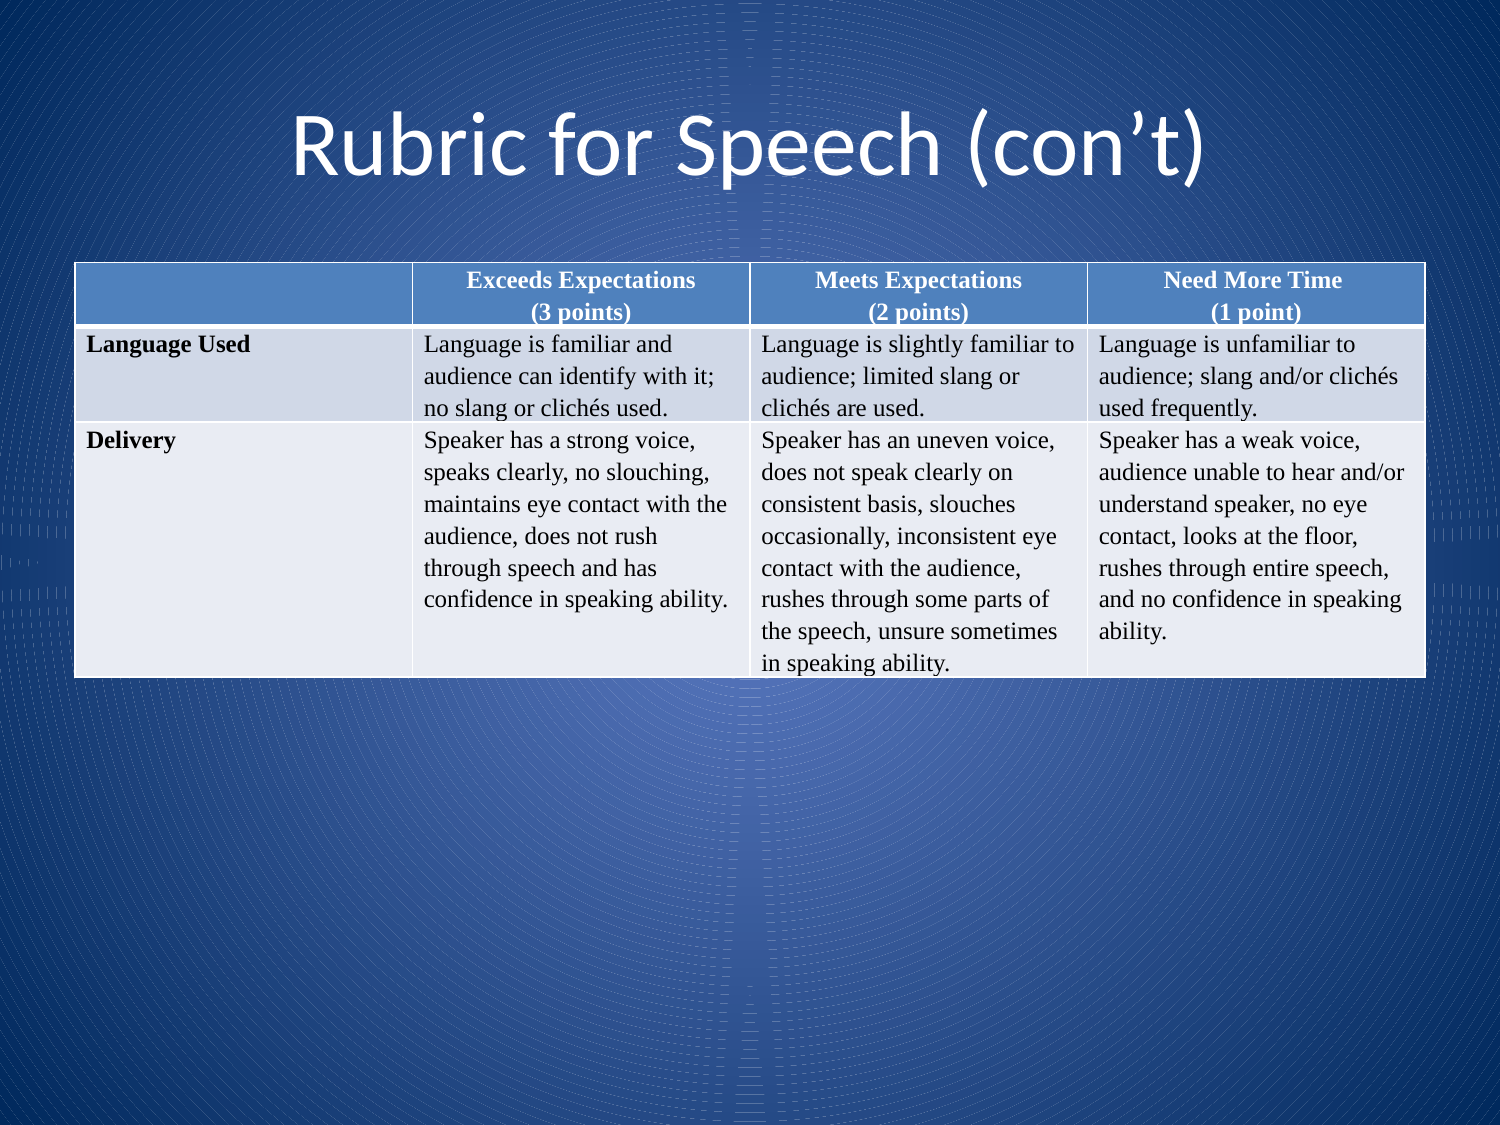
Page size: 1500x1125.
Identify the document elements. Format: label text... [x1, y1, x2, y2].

table_cell Speaker has an uneven voice, does not speak clearly on consistent basis, slouches occasionally, inconsistent eye contact with the audience, rushes through some parts of the speech, unsure sometimes in speaking ability. [751, 423, 1087, 676]
table_header Exceeds Expectations (3 points) [413, 263, 749, 324]
title Rubric for Speech (con’t) [75, 45, 1425, 233]
table_cell Delivery [76, 423, 412, 676]
table_header Meets Expectations (2 points) [751, 263, 1087, 324]
table_cell Speaker has a weak voice, audience unable to hear and/or understand speaker, no eye contact, looks at the floor, rushes through entire speech, and no confidence in speaking ability. [1088, 423, 1424, 676]
table_header [76, 263, 412, 324]
table_cell Language is slightly familiar to audience; limited slang or clichés are used. [751, 329, 1087, 421]
table_cell Speaker has a strong voice, speaks clearly, no slouching, maintains eye contact with the audience, does not rush through speech and has confidence in speaking ability. [413, 423, 749, 676]
table_cell Language is familiar and audience can identify with it; no slang or clichés used. [413, 329, 749, 421]
table_cell Language Used [76, 329, 412, 421]
table_header Need More Time (1 point) [1088, 263, 1424, 324]
table_cell Language is unfamiliar to audience; slang and/or clichés used frequently. [1088, 329, 1424, 421]
